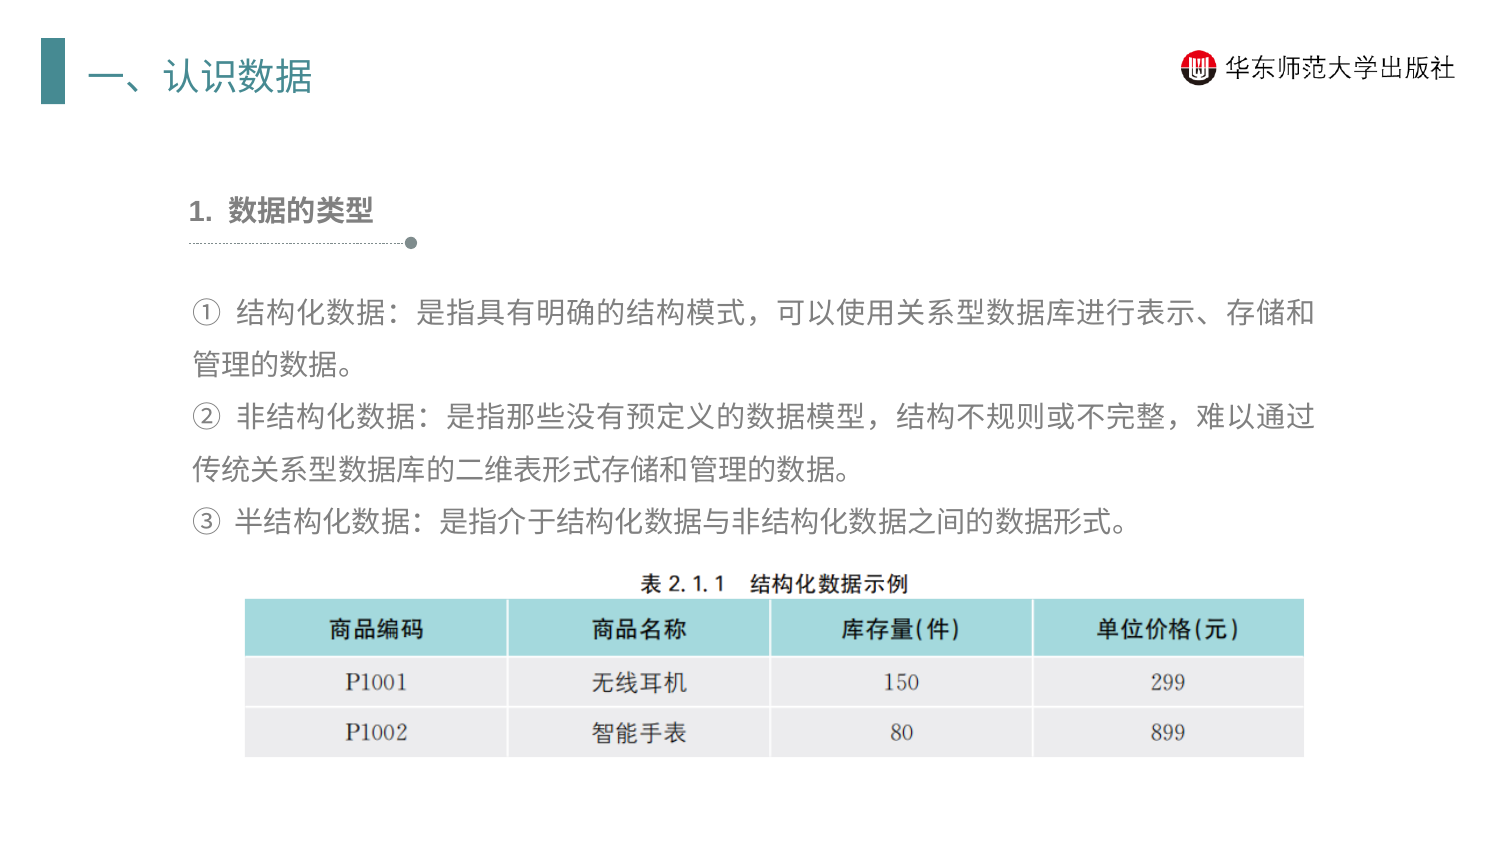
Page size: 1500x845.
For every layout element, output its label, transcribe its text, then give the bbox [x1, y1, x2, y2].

text_box ① 结构化数据：是指具有明确的结构模式，可以使用关系型数据库进行表示、存储和管理的数据。 ② 非结构化数据：是指那些没有预定义的数据模型，结构不规则或不完整，难以通过传统关系型数据库的二维表形式存储和管理的数据。 ③ 半结构化数据：是指介于结构化数据与非结构化数据之间的数据形式。 [177, 268, 1331, 546]
text_box 1. 数据的类型 [173, 184, 390, 235]
picture [217, 545, 1346, 783]
text_box 一、认识数据 [76, 47, 615, 104]
picture [1181, 38, 1485, 86]
